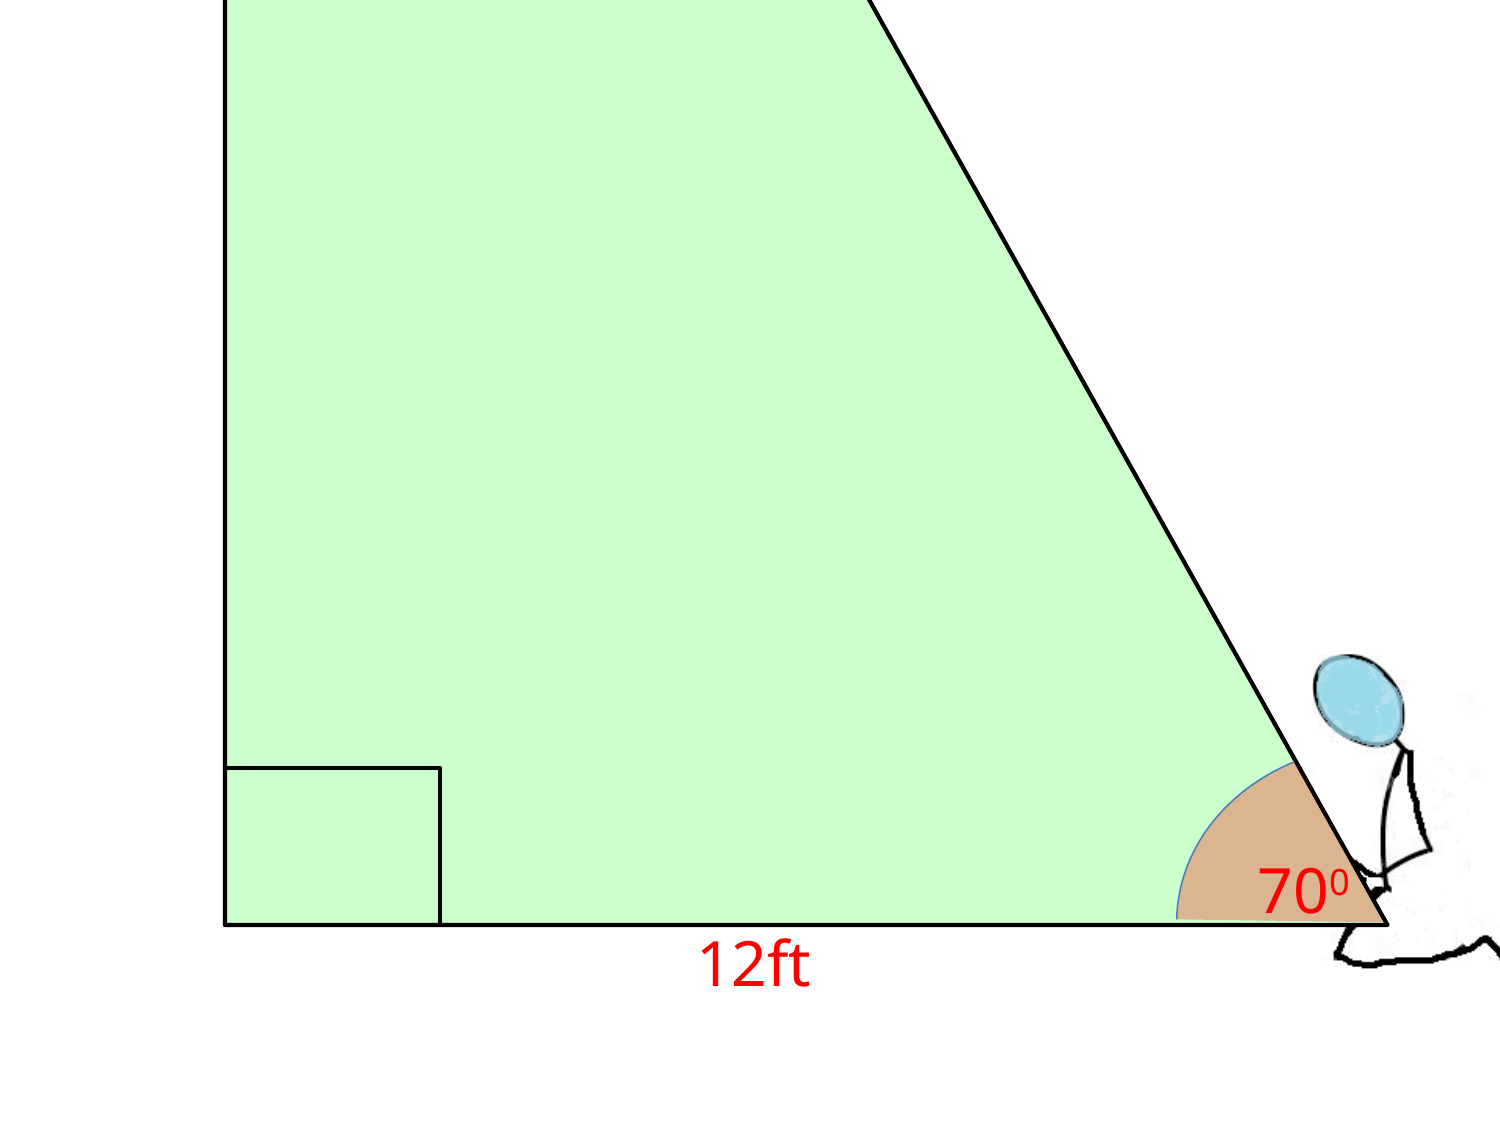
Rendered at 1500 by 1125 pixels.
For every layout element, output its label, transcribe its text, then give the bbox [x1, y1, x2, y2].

picture [1312, 653, 1500, 978]
text_box 12ft [681, 935, 827, 1007]
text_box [224, 0, 1388, 926]
